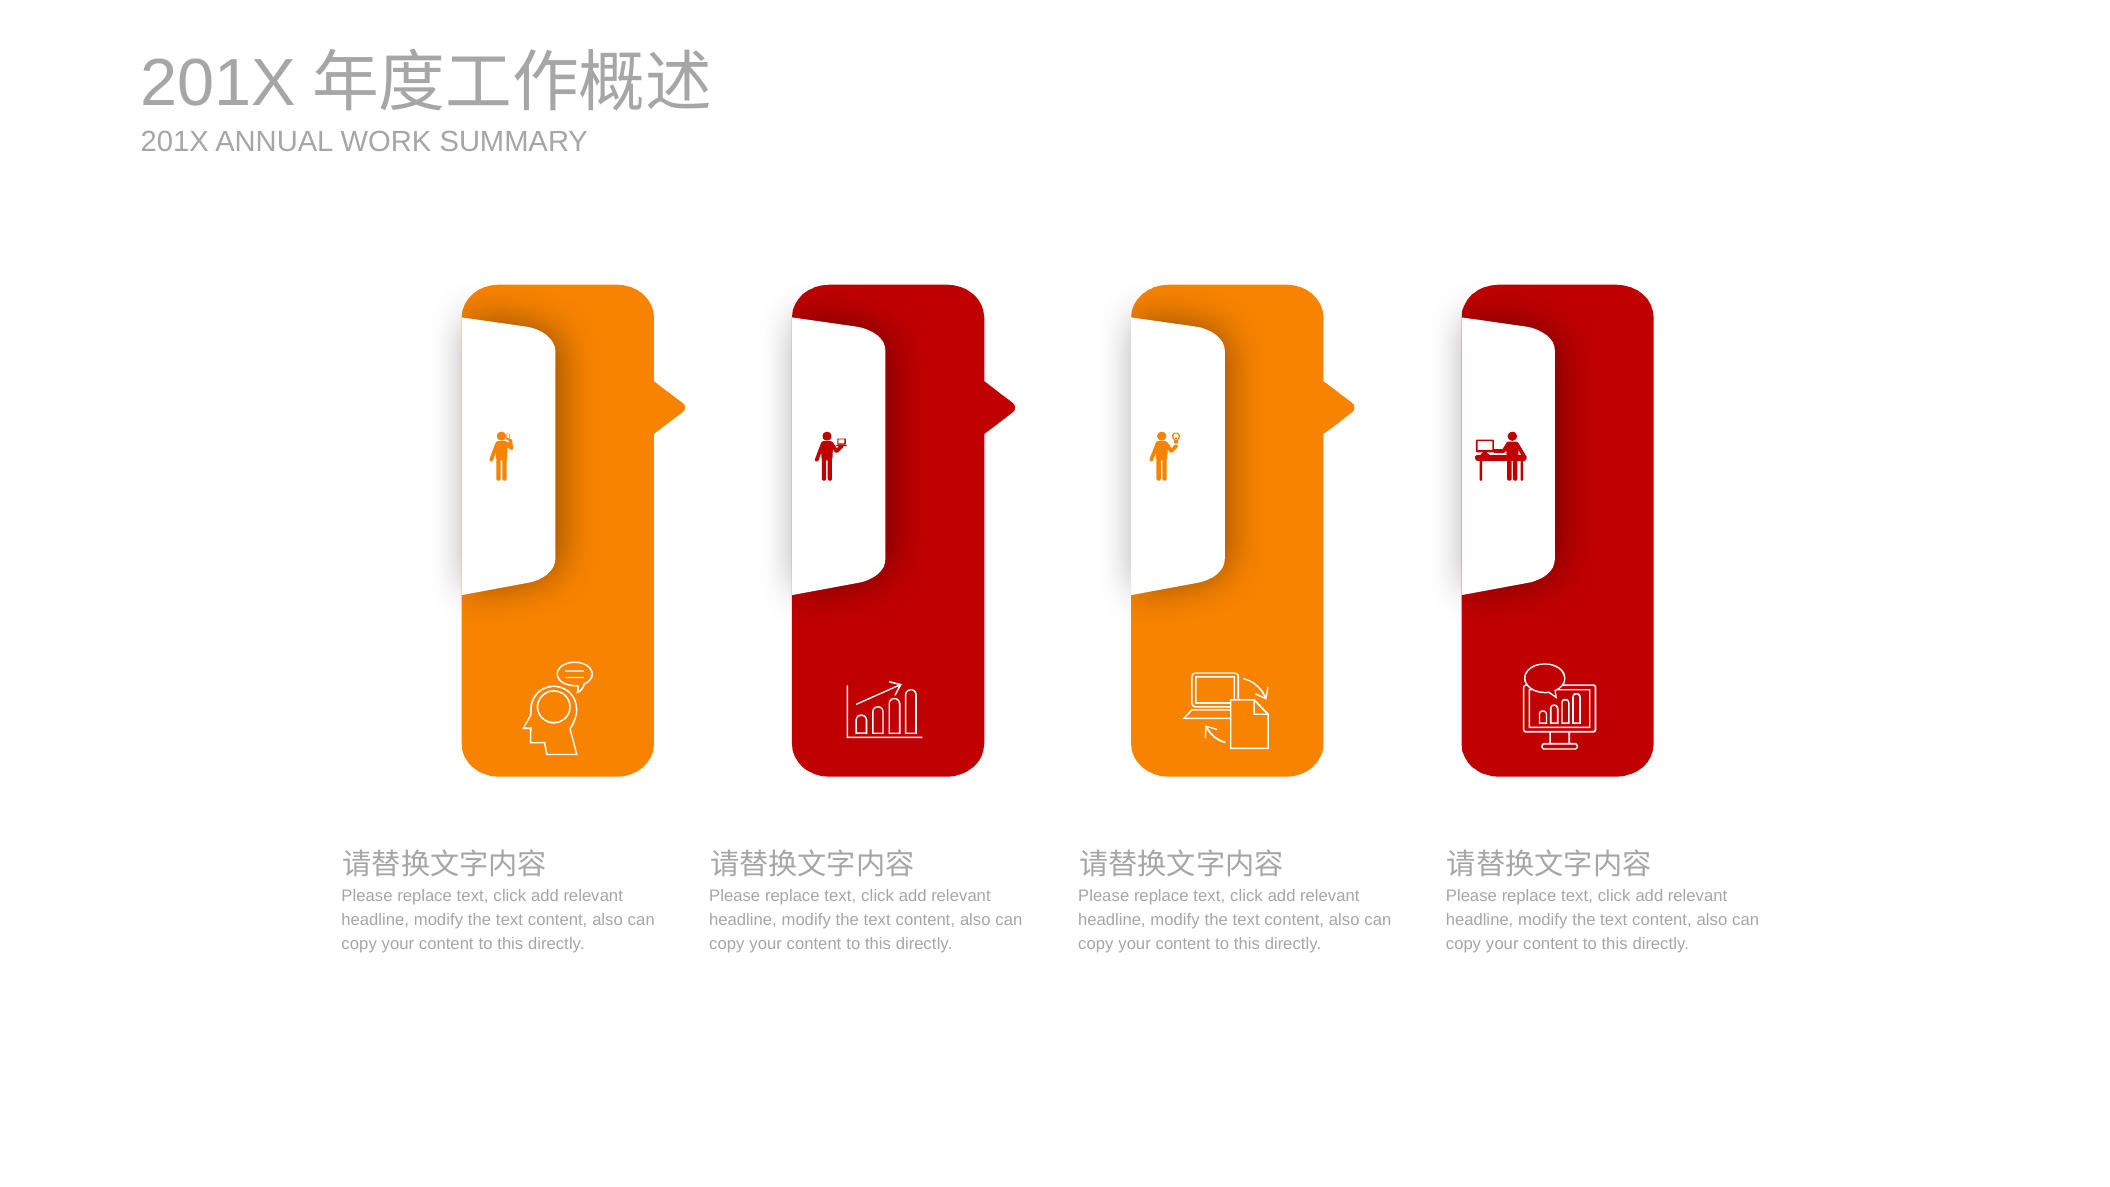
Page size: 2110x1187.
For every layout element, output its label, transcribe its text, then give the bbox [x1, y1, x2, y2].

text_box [522, 661, 1597, 756]
text_box 请替换文字内容 [327, 831, 563, 888]
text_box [791, 317, 886, 596]
text_box [794, 756, 982, 777]
text_box 请替换文字内容 [1064, 831, 1299, 888]
text_box 201X年度工作概述 [140, 38, 789, 119]
text_box Please replace text, click add relevant headline, modify the text content, also can copy your content to this directly. [326, 873, 677, 960]
text_box Please replace text, click add relevant headline, modify the text content, also can copy your content to this directly. [694, 873, 1045, 960]
text_box [791, 284, 1016, 661]
text_box [1131, 284, 1355, 661]
text_box [461, 284, 686, 777]
text_box 请替换文字内容 [695, 831, 930, 888]
text_box [1133, 756, 1321, 777]
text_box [1131, 317, 1225, 596]
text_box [461, 317, 556, 596]
text_box 请替换文字内容 [1432, 831, 1667, 888]
text_box Please replace text, click add relevant headline, modify the text content, also can copy your content to this directly. [1431, 873, 1782, 960]
text_box 201X ANNUAL WORK SUMMARY [140, 122, 602, 158]
text_box [1461, 284, 1654, 777]
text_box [1461, 317, 1555, 596]
text_box Please replace text, click add relevant headline, modify the text content, also can copy your content to this directly. [1063, 873, 1414, 960]
